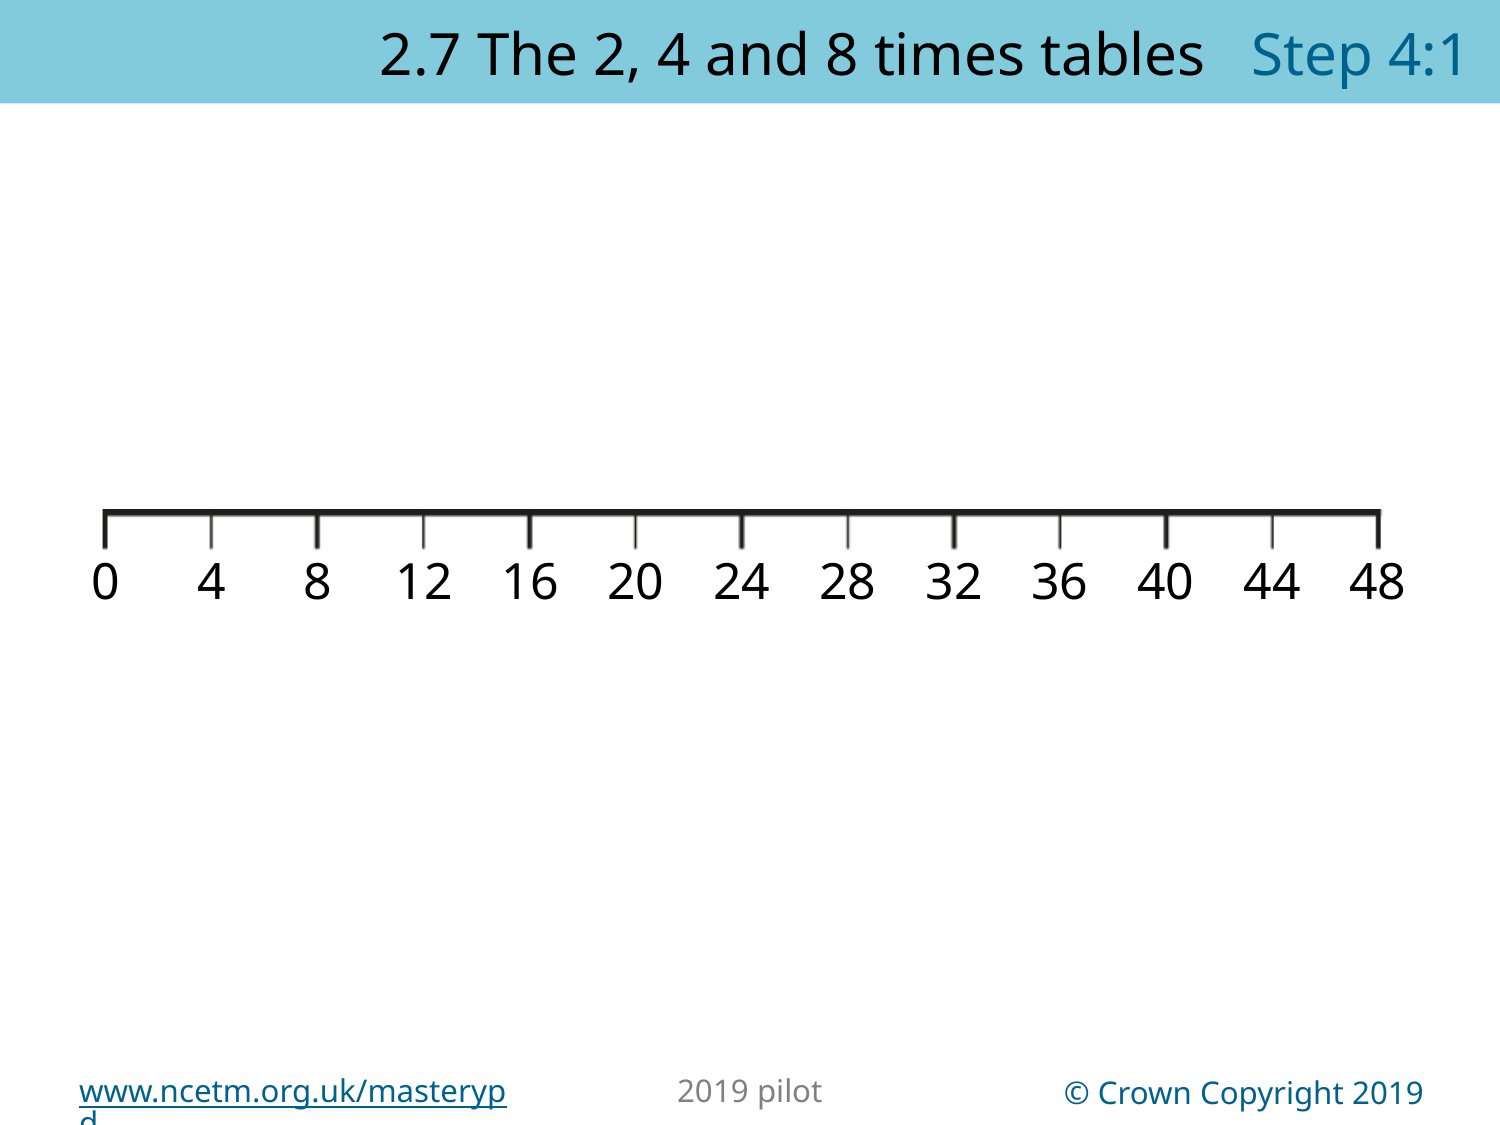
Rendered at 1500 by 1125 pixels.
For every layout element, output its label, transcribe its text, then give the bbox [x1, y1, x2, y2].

text_box 0 [76, 541, 135, 617]
text_box 40 [1122, 571, 1210, 617]
text_box 48 [1334, 541, 1421, 617]
text_box 32 [910, 571, 998, 617]
text_box 44 [1228, 571, 1316, 617]
text_box 4 [183, 571, 242, 617]
picture [95, 509, 1405, 563]
text_box 36 [1016, 571, 1103, 617]
list 2.7 The 2, 4 and 8 times tables Step 4:1 [0, 0, 1500, 104]
text_box 28 [804, 571, 891, 617]
text_box 12 [380, 571, 468, 617]
text_box 20 [592, 571, 679, 617]
text_box 8 [288, 571, 347, 617]
text_box 24 [698, 571, 785, 617]
text_box 16 [486, 571, 574, 617]
